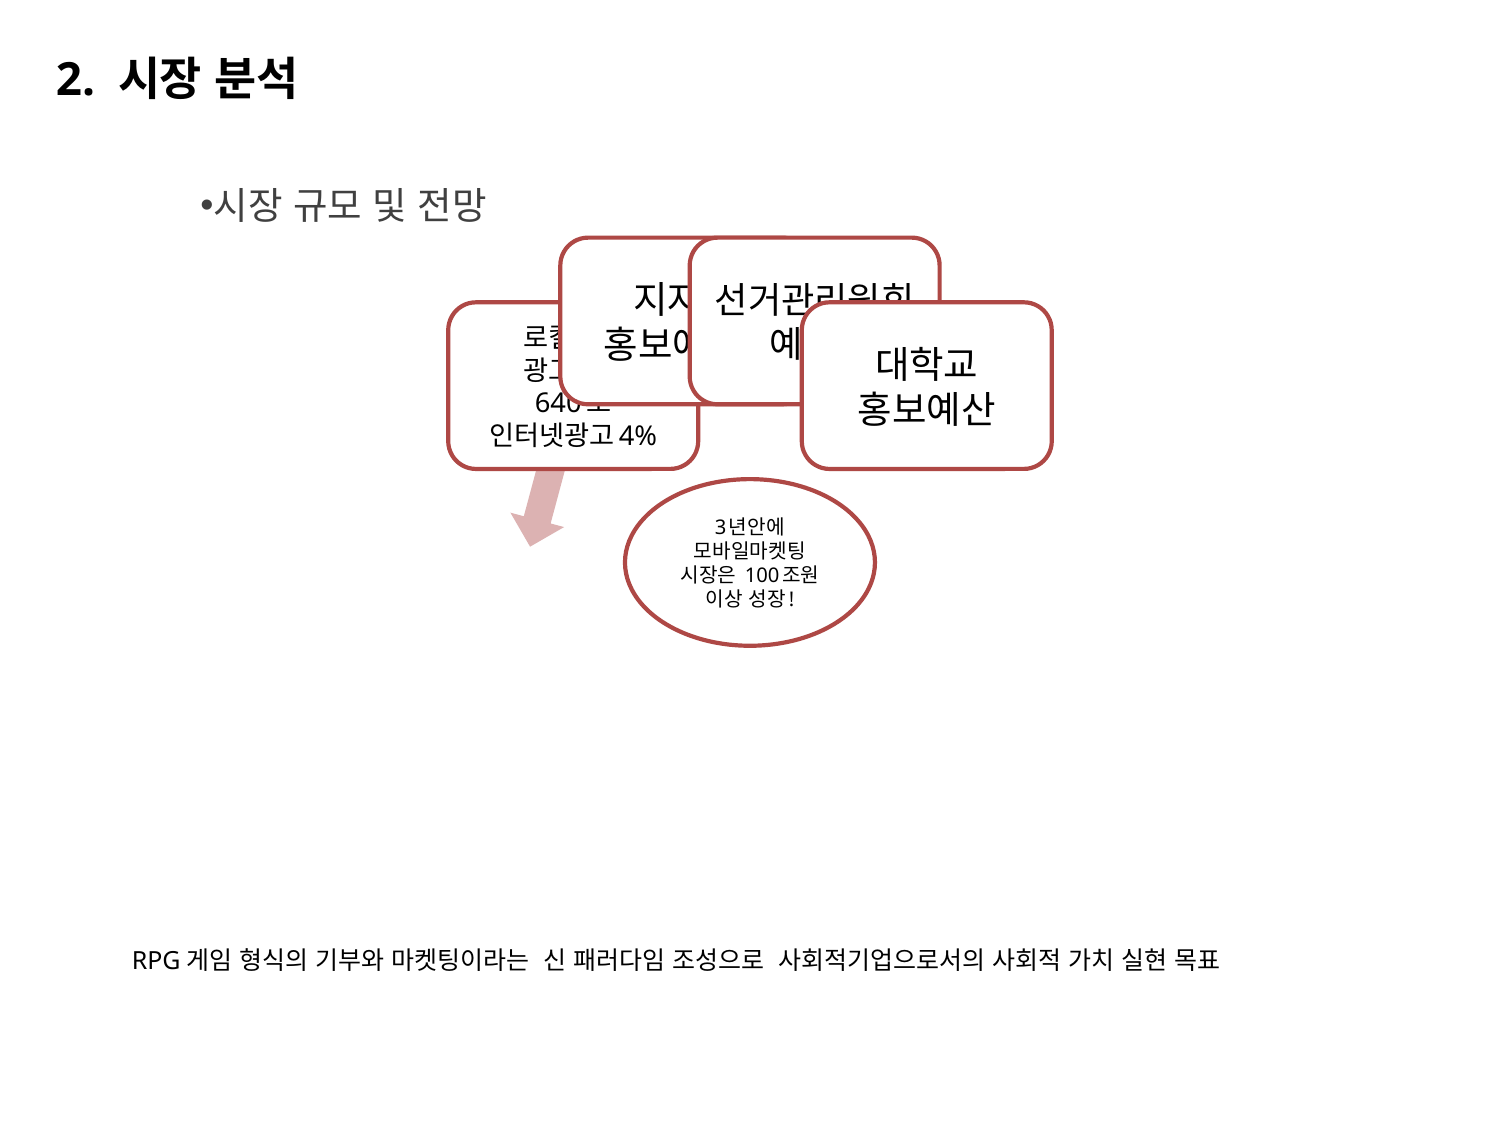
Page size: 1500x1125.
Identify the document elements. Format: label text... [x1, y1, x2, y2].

text_box 2. 시장 분석 [41, 42, 1488, 113]
text_box 시장 규모 및 전망 [120, 152, 502, 235]
text_box RPG게임 형식의 기부와 마켓팅이라는 신 패러다임 조성으로 사회적기업으로서의 사회적 가치 실현 목표 [117, 937, 1430, 983]
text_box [249, 228, 1251, 897]
